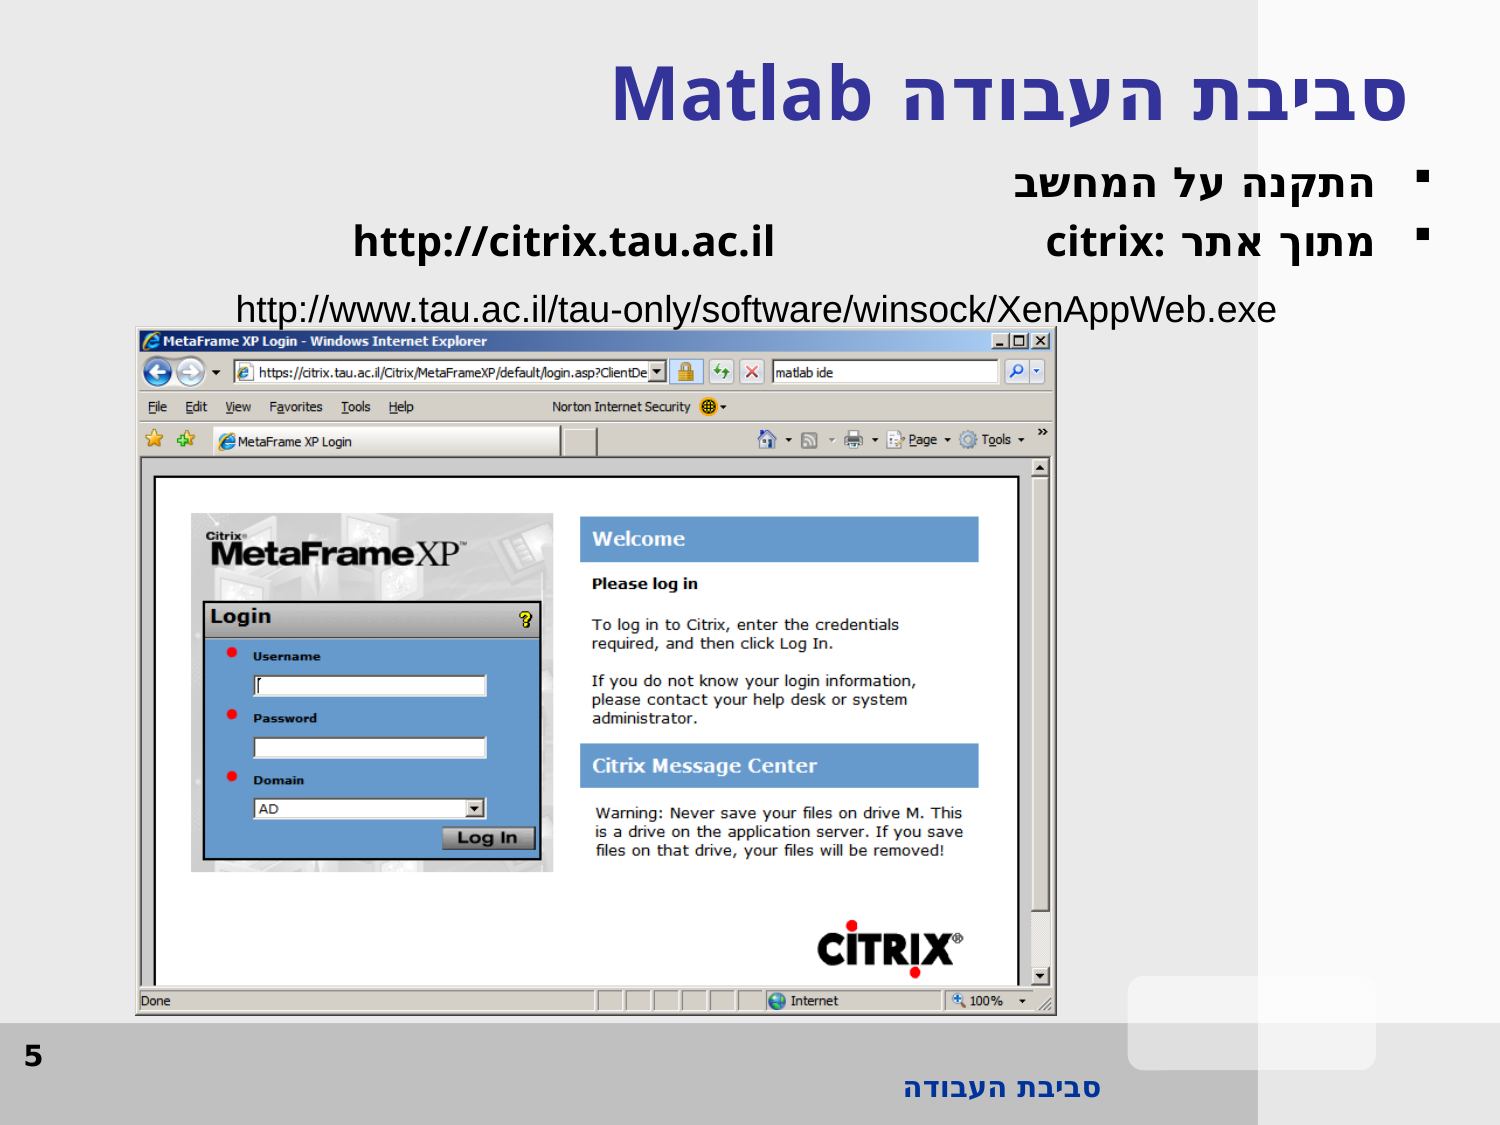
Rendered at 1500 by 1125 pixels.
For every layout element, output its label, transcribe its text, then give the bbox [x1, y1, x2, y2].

text_box סביבת העבודה Matlab [149, 20, 1425, 148]
text_box http://www.tau.ac.il/tau-only/software/winsock/XenAppWeb.exe [220, 277, 1293, 338]
text_box סביבת העבודה [887, 1060, 1117, 1111]
text_box התקנה על המחשב מתוך אתר citrix: http://citrix.tau.ac.il [100, 148, 1448, 307]
slide_number 5 [8, 1029, 359, 1108]
picture [135, 325, 1058, 1016]
